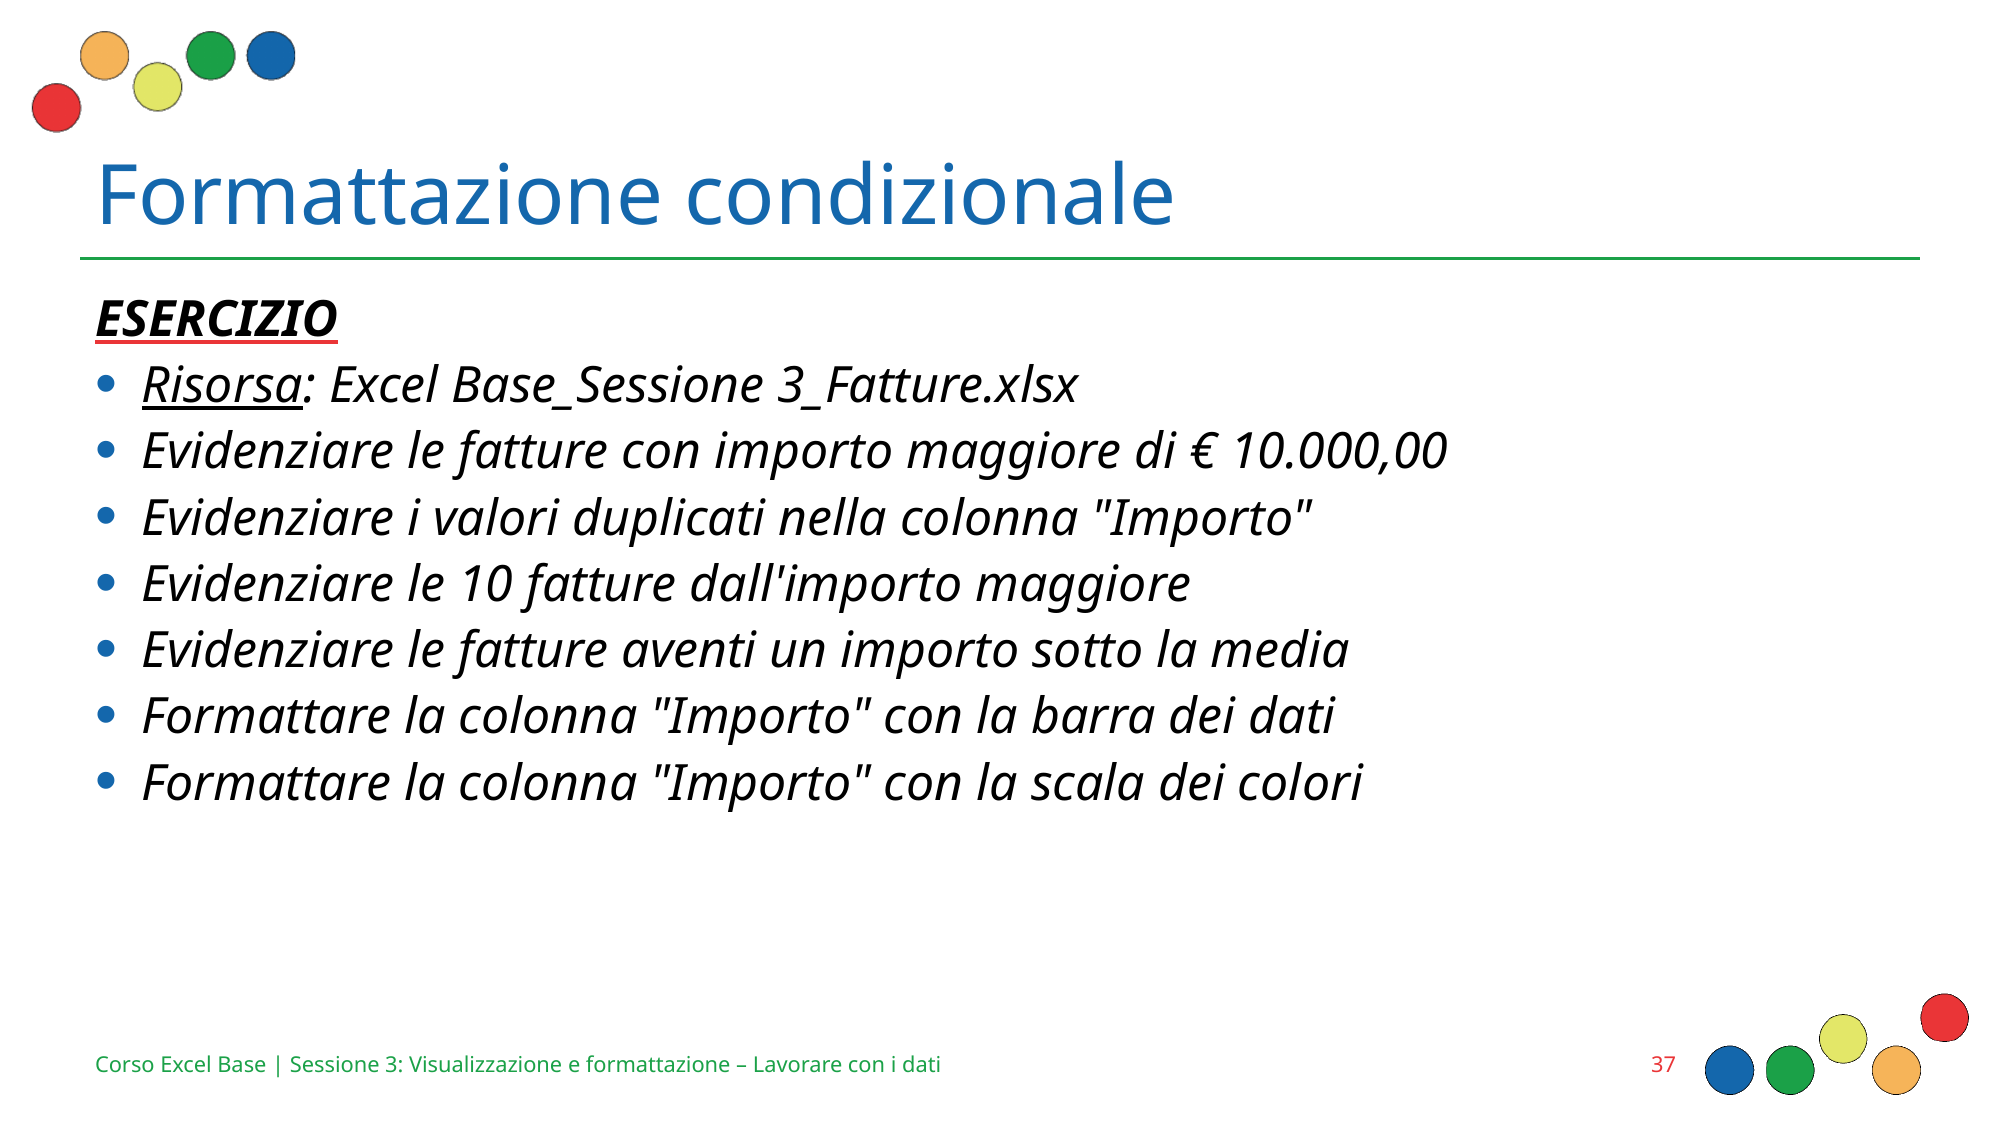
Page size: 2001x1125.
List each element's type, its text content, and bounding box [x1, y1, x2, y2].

picture [1704, 990, 1971, 1096]
title Formattazione condizionale [80, 123, 1920, 259]
slide_number 37 [1583, 1035, 1692, 1096]
picture [29, 30, 295, 135]
list ESERCIZIO Risorsa: Excel Base_Sessione 3_Fatture.xlsx Evidenziare le fatture con importo maggiore di € 10.000,00 Evidenziare i valori duplicati nella colonna "Importo" Evidenziare le 10 fatture dall'importo maggiore Evidenziare le fatture aventi un importo sotto la media Formattare la colonna "Importo" con la barra dei dati Formattare la colonna "Importo" con la scala dei colori [80, 278, 1920, 1011]
footer Corso Excel Base | Sessione 3: Visualizzazione e formattazione – Lavorare con i dati [80, 1035, 1571, 1096]
